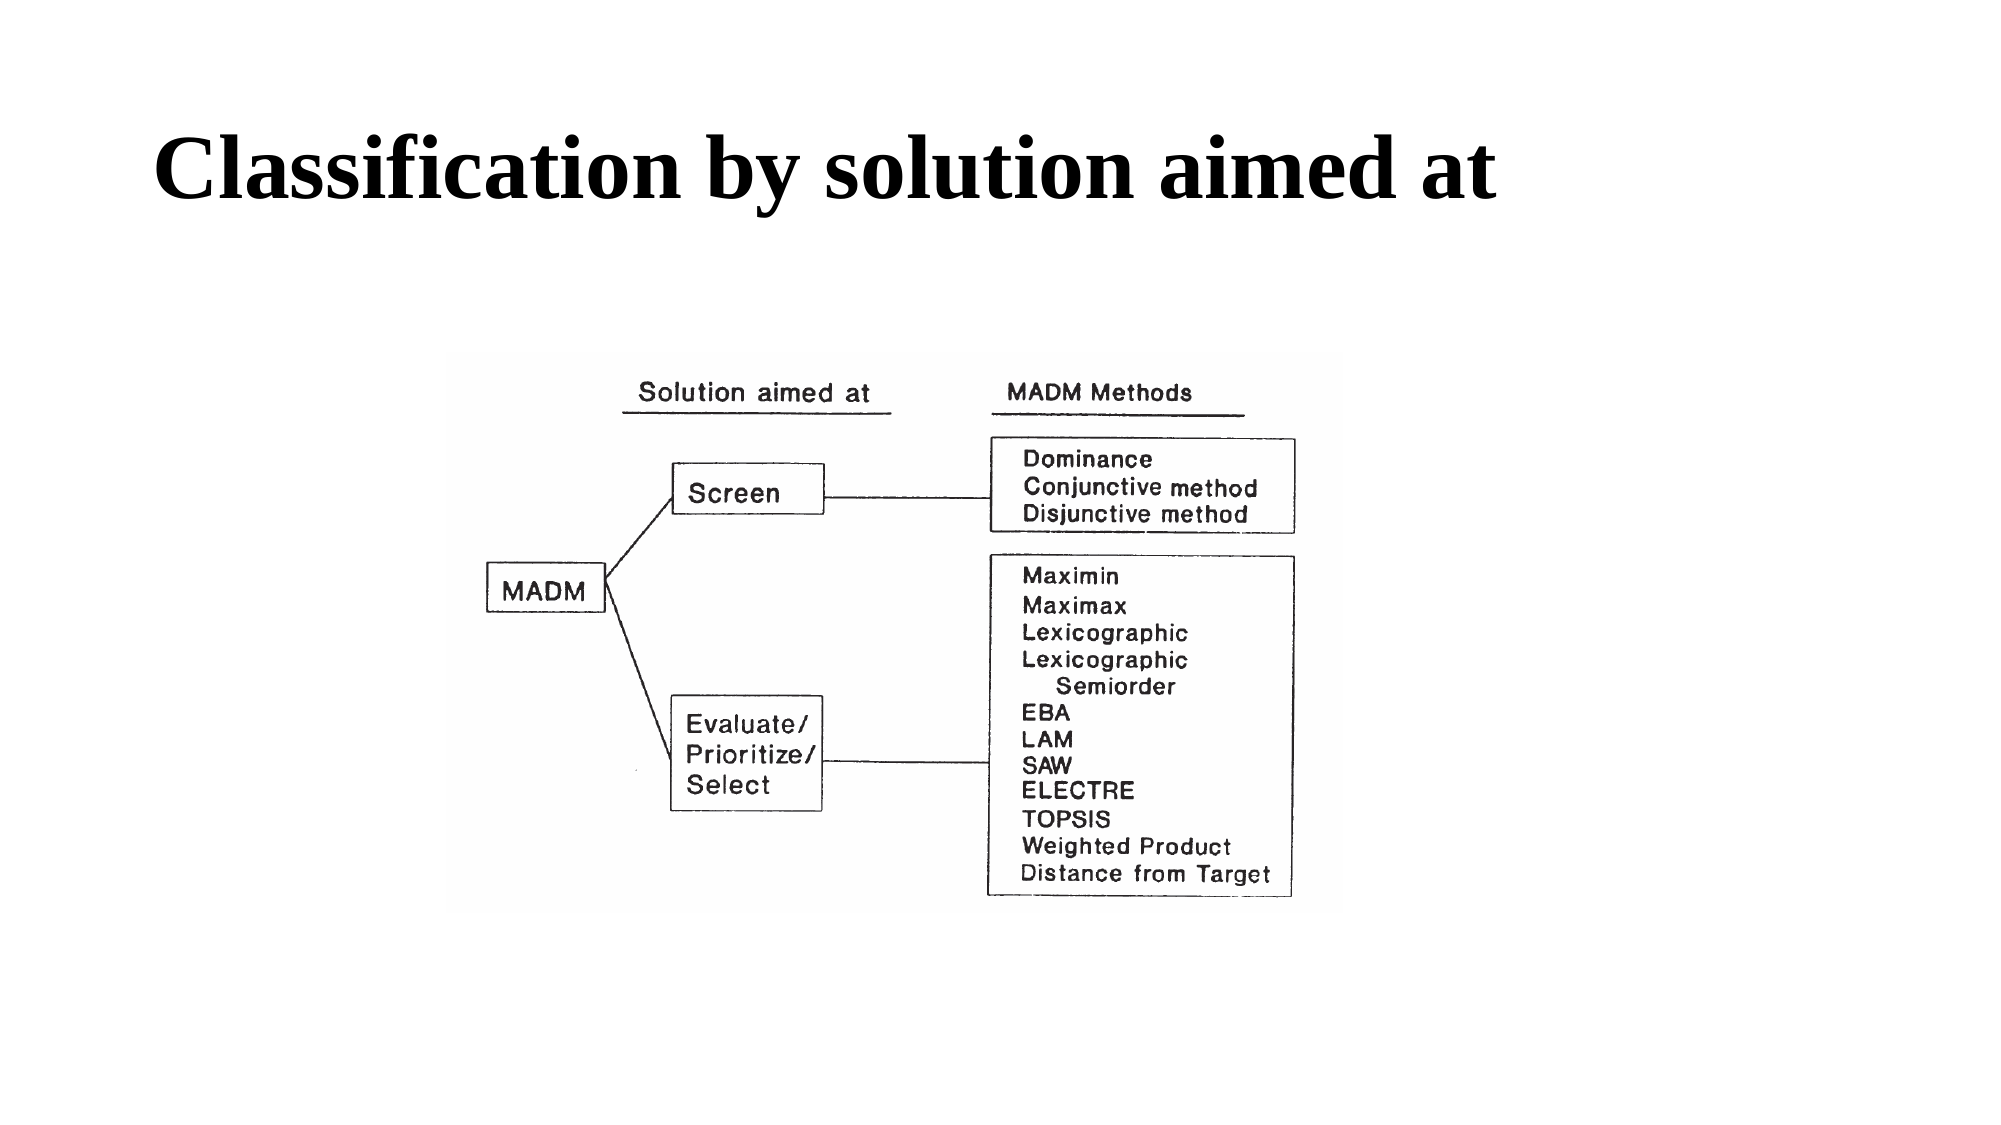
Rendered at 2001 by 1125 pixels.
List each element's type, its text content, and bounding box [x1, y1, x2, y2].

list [446, 351, 1343, 913]
title Classification by solution aimed at [137, 59, 1863, 278]
